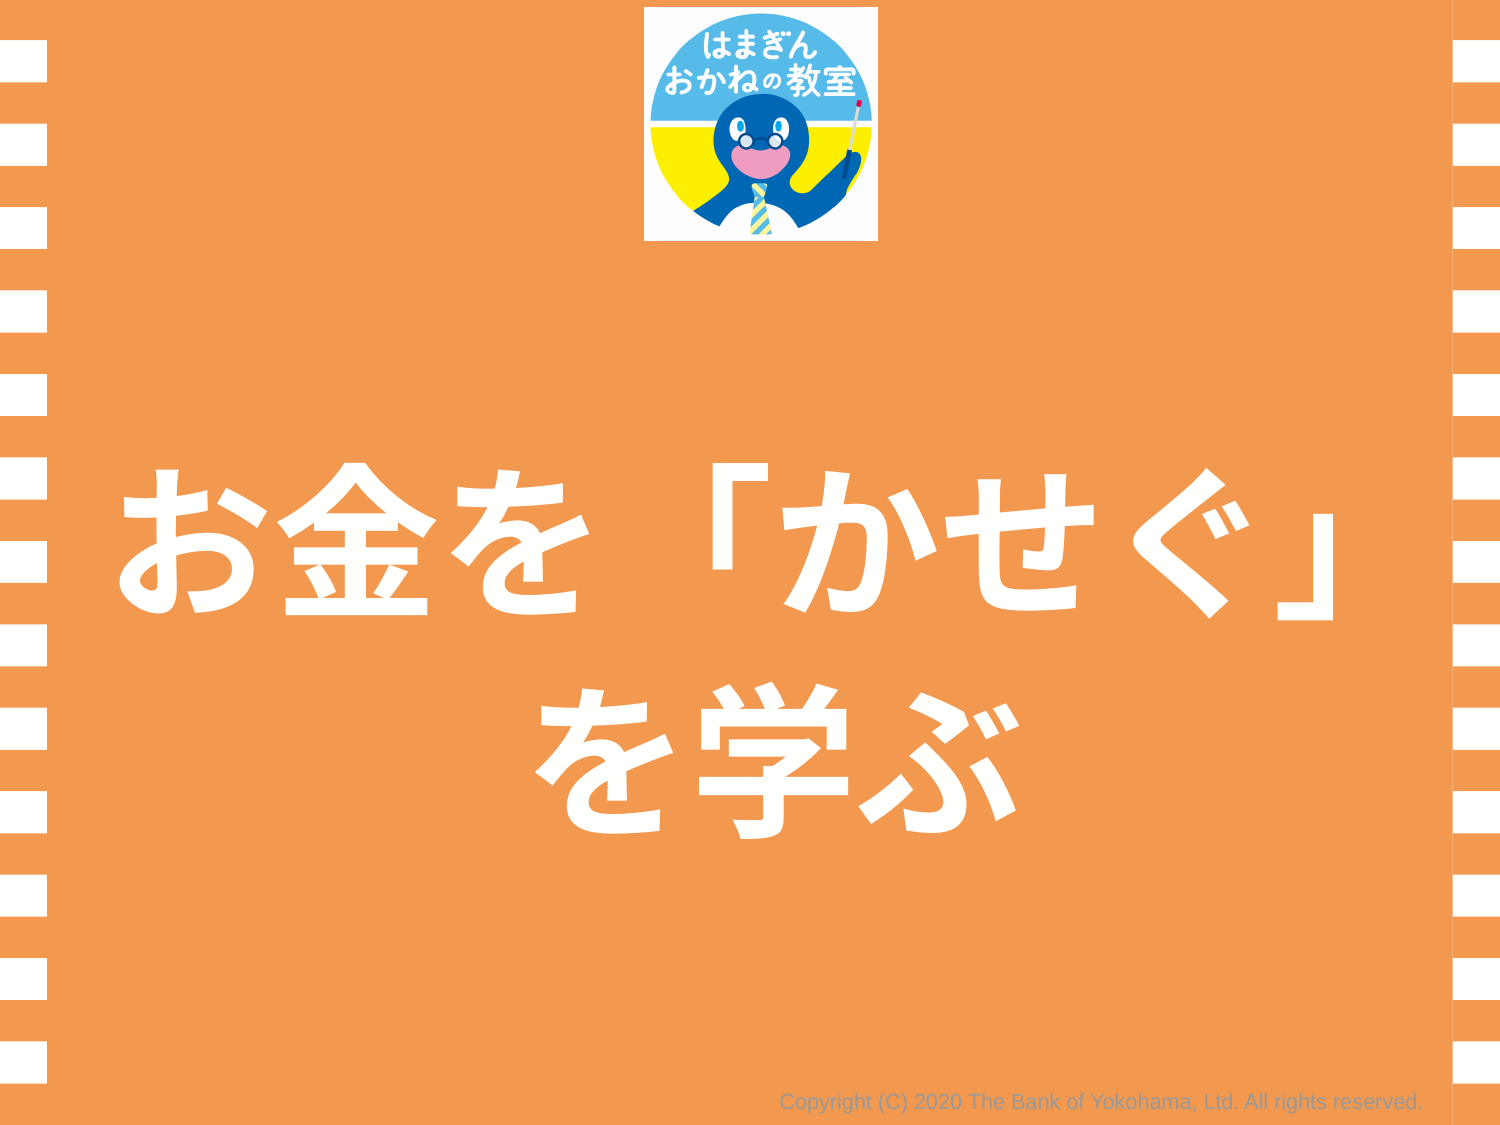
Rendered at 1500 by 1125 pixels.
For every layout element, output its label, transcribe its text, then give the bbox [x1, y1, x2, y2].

picture [644, 7, 878, 241]
text_box Copyright (C) 2020 The Bank of Yokohama, Ltd. All rights reserved. [771, 1087, 1456, 1115]
title お金を「かせぐ」 を学ぶ [47, 410, 1500, 865]
